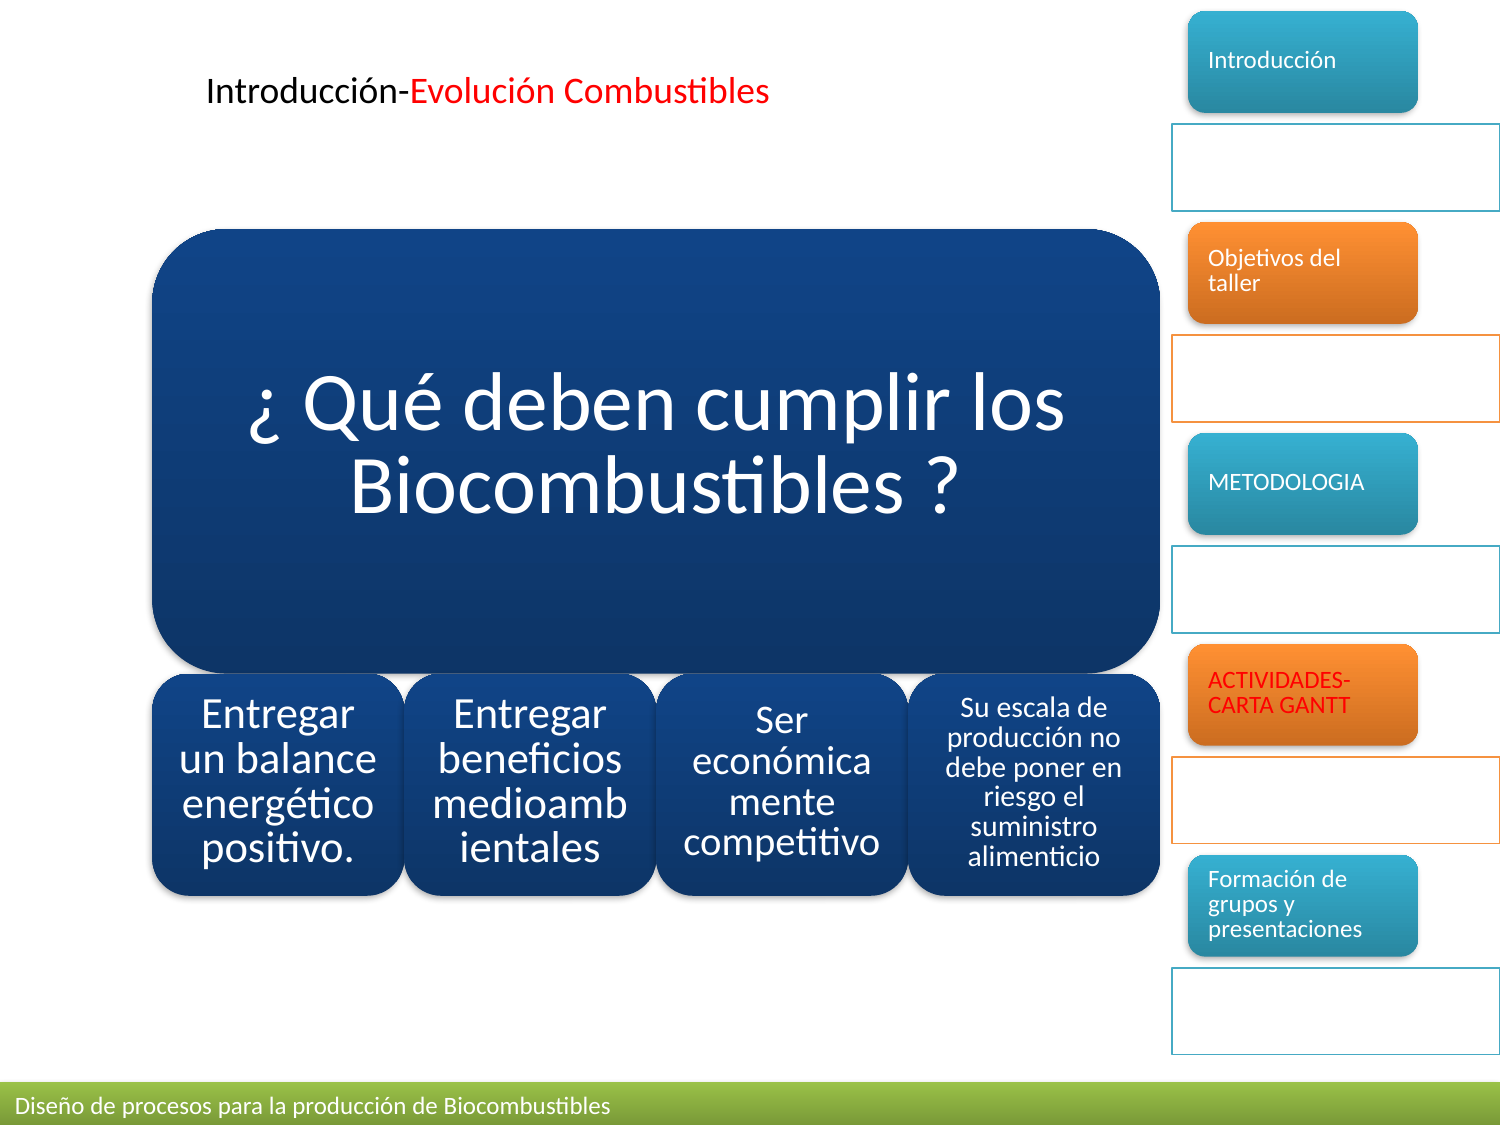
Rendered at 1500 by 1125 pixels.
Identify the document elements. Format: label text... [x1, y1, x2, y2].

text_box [1171, 0, 1500, 1055]
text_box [152, 228, 1161, 897]
text_box Diseño de procesos para la producción de Biocombustibles [0, 1082, 1500, 1125]
text_box Introducción-Evolución Combustibles [191, 58, 786, 119]
